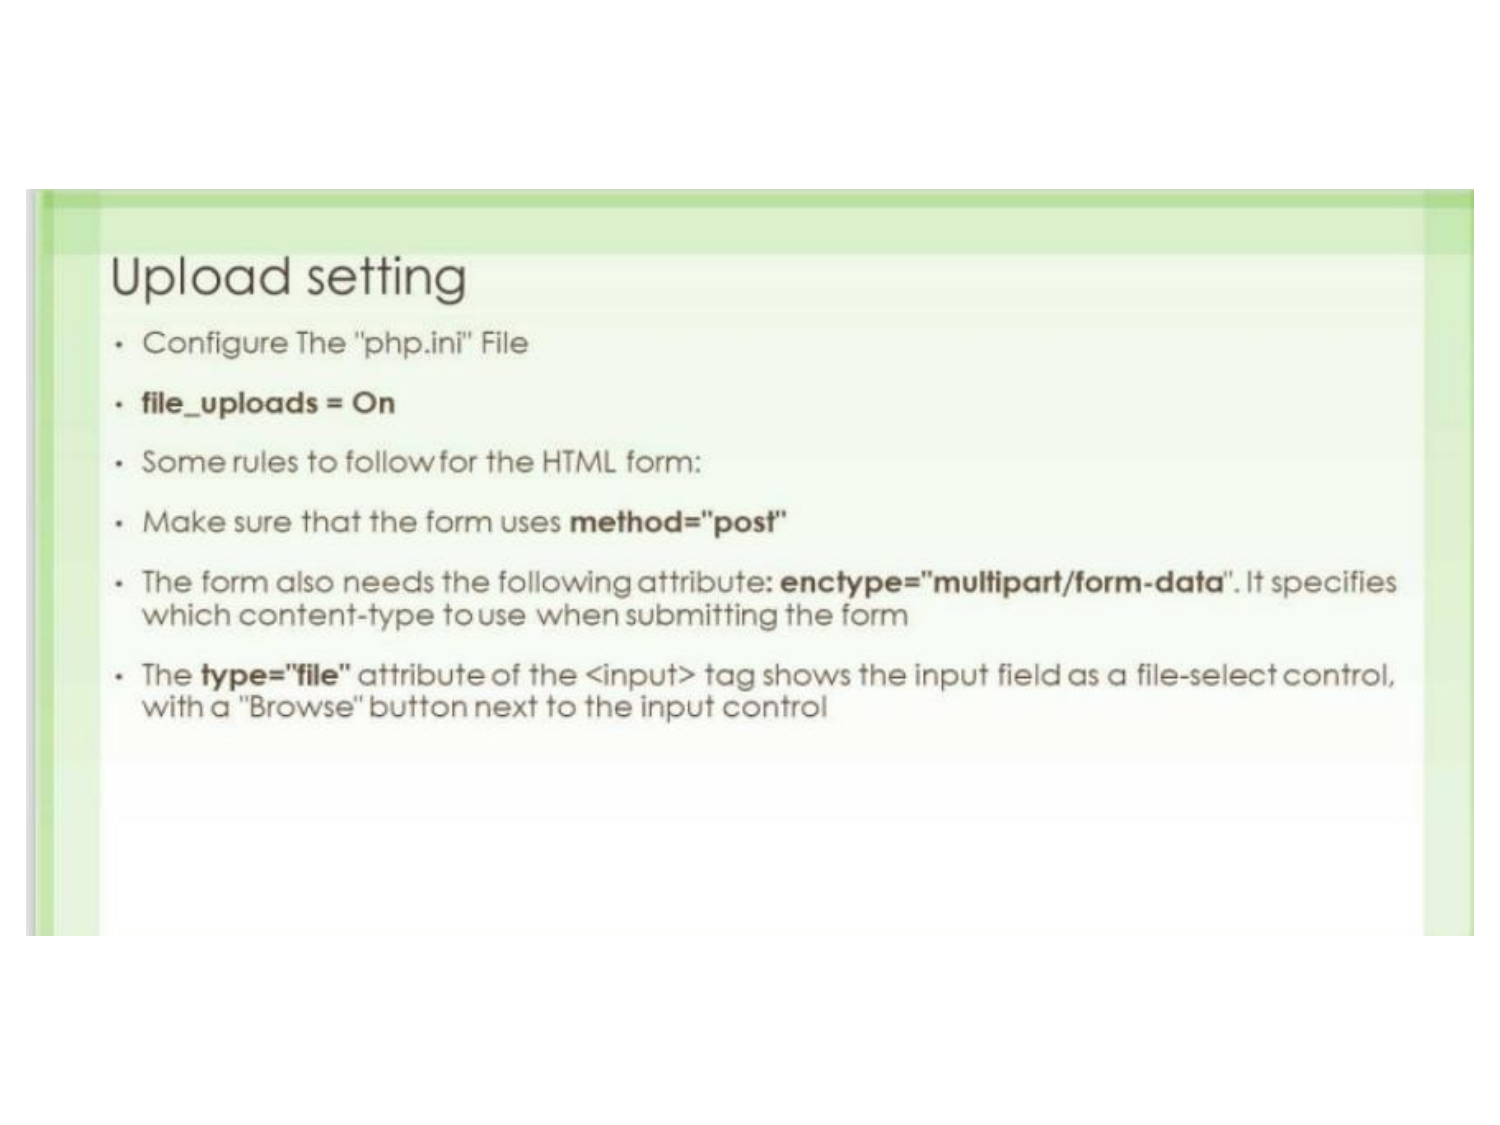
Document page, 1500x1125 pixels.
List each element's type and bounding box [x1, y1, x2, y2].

picture [26, 189, 1474, 936]
